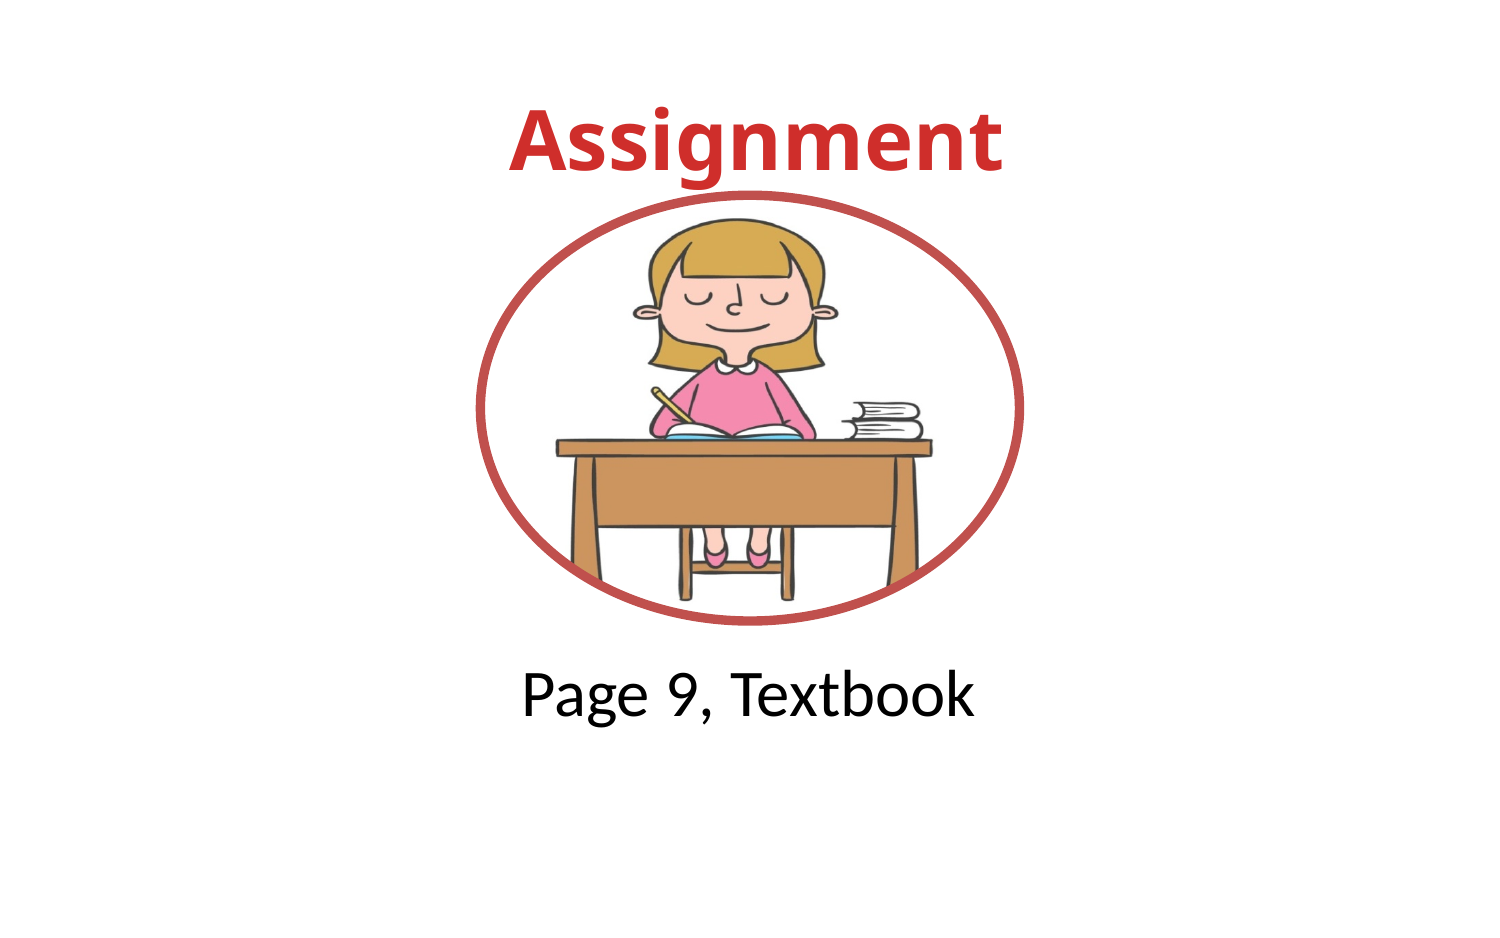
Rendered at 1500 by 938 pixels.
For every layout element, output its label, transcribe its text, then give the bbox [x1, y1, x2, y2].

text_box [478, 193, 1022, 624]
title Assignment [82, 58, 1432, 215]
text_box Page 9, Textbook [506, 642, 992, 737]
